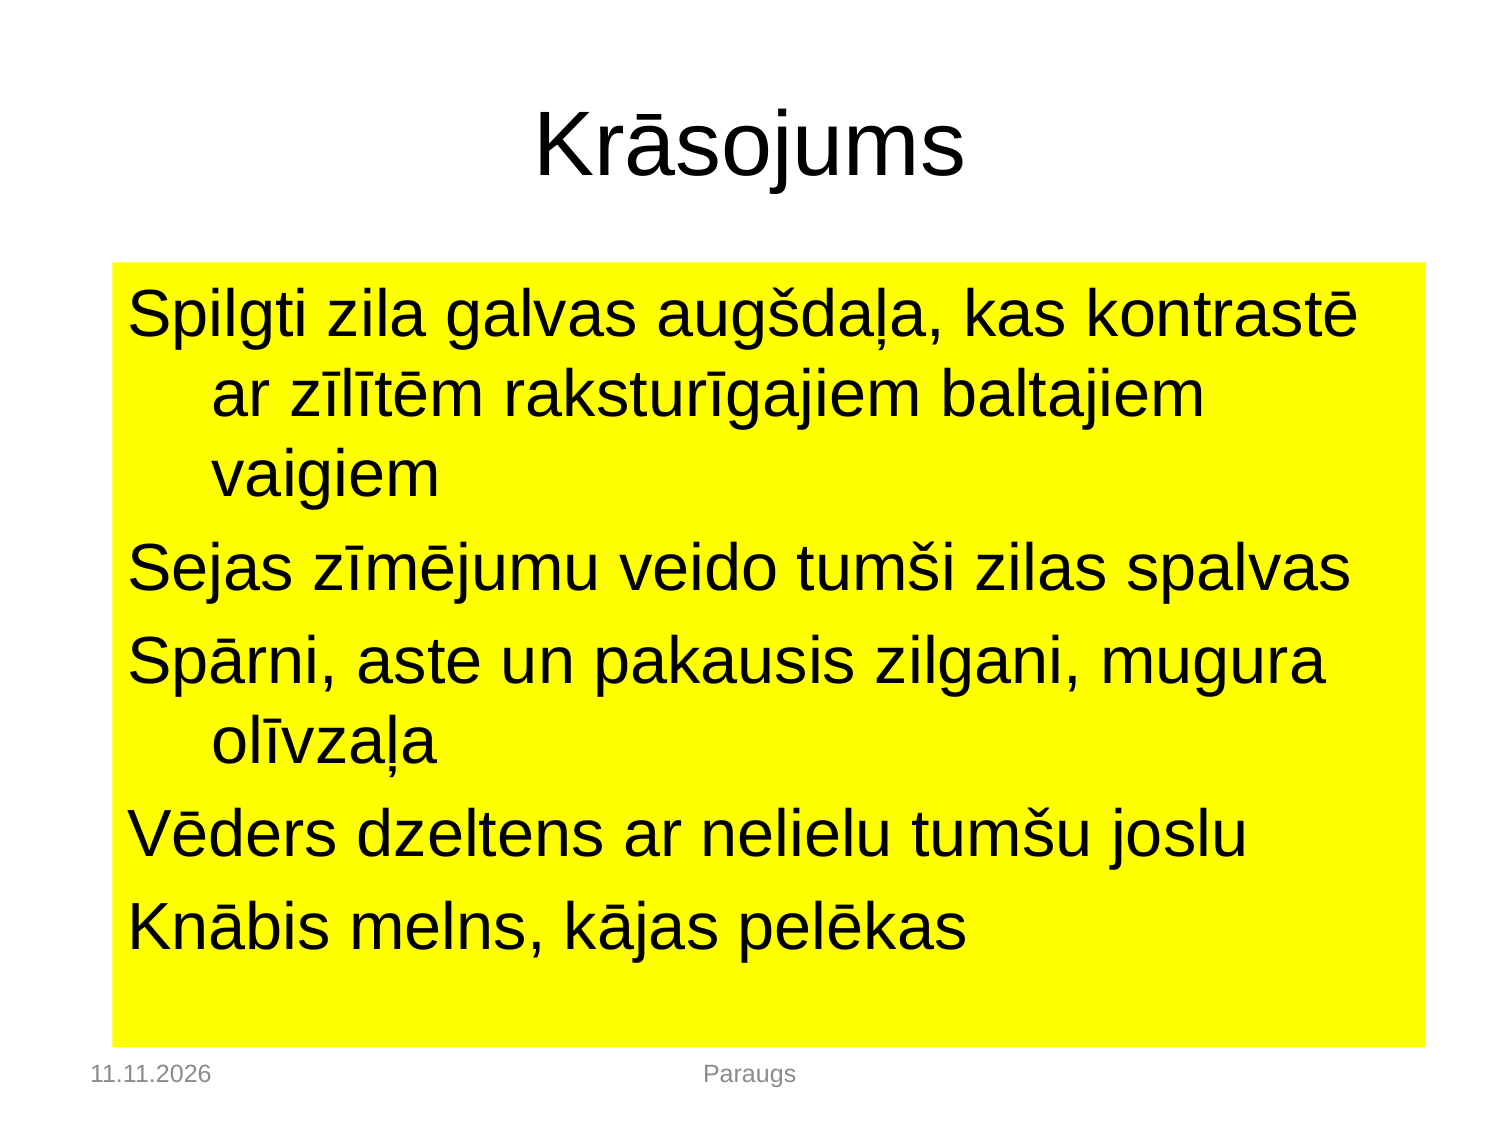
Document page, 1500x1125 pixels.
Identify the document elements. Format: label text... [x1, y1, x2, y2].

title Krāsojums [74, 44, 1426, 233]
list Spilgti zila galvas augšdaļa, kas kontrastē ar zīlītēm raksturīgajiem baltajiem vaigiem Sejas zīmējumu veido tumši zilas spalvas Spārni, aste un pakausis zilgani, mugura olīvzaļa Vēders dzeltens ar nelielu tumšu joslu Knābis melns, kājas pelēkas [111, 262, 1426, 1048]
footer Paraugs [512, 1042, 988, 1103]
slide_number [75, 1042, 425, 1103]
